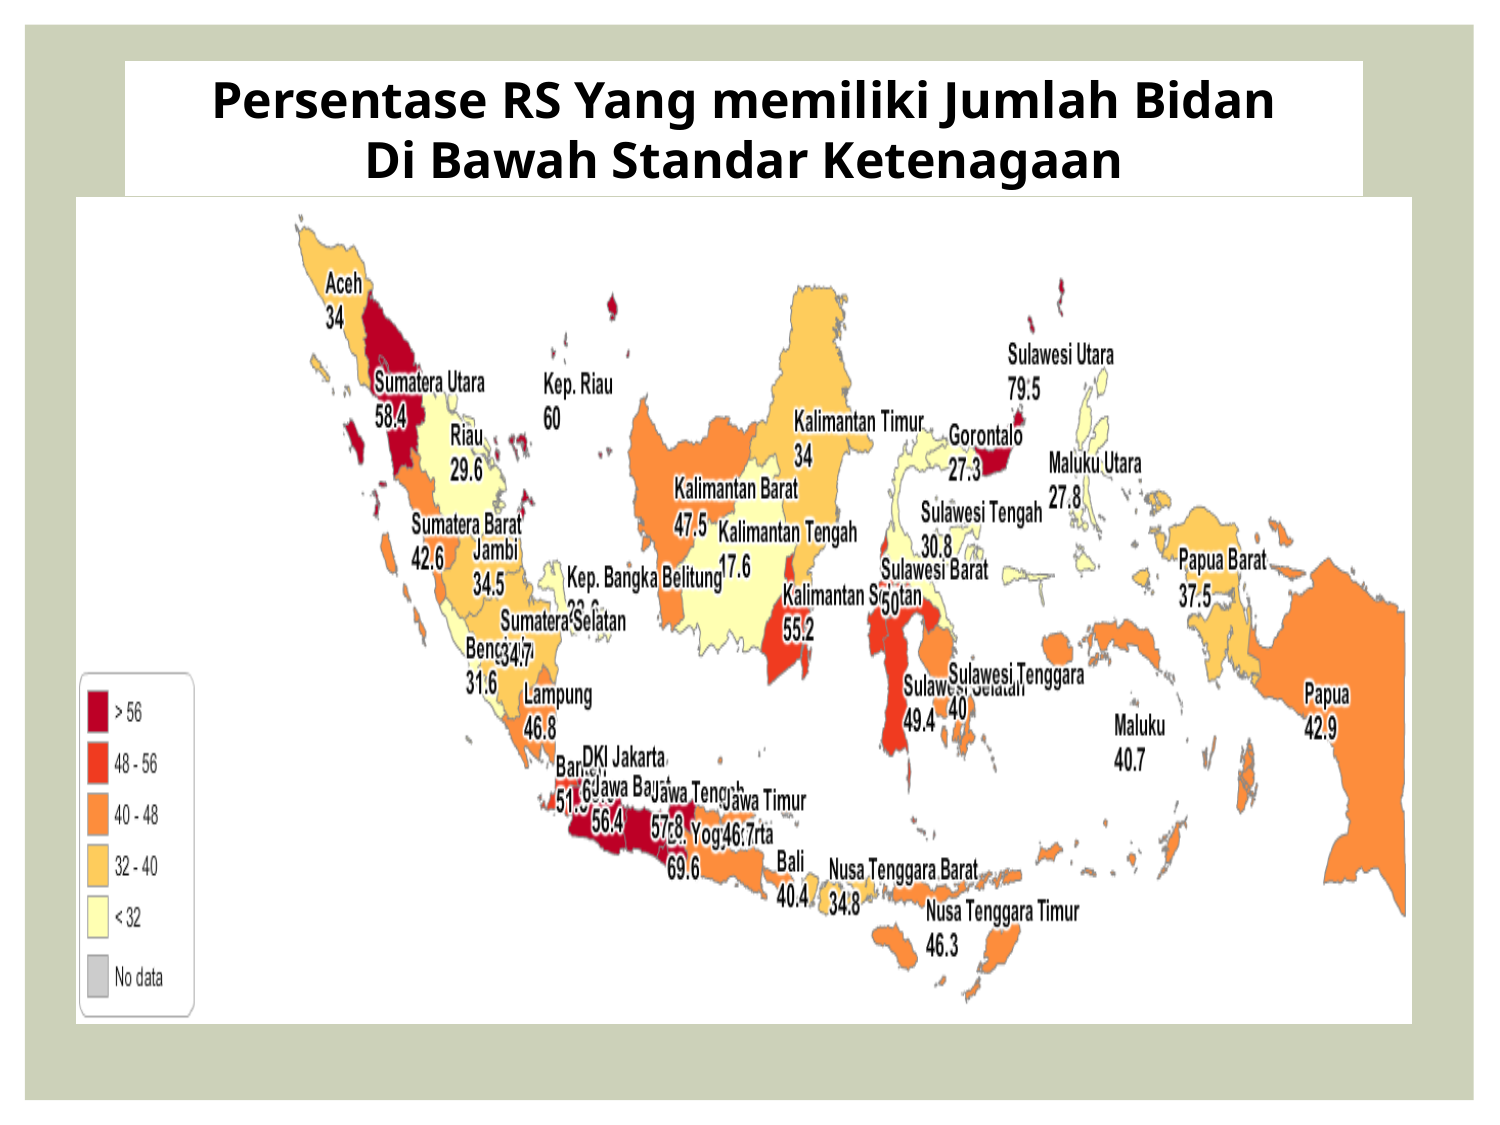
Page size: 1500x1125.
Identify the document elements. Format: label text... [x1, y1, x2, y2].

text_box Persentase RS Yang memiliki Jumlah Bidan Di Bawah Standar Ketenagaan [125, 61, 1363, 196]
text_box [0, 24, 1350, 100]
picture [76, 197, 1412, 1024]
